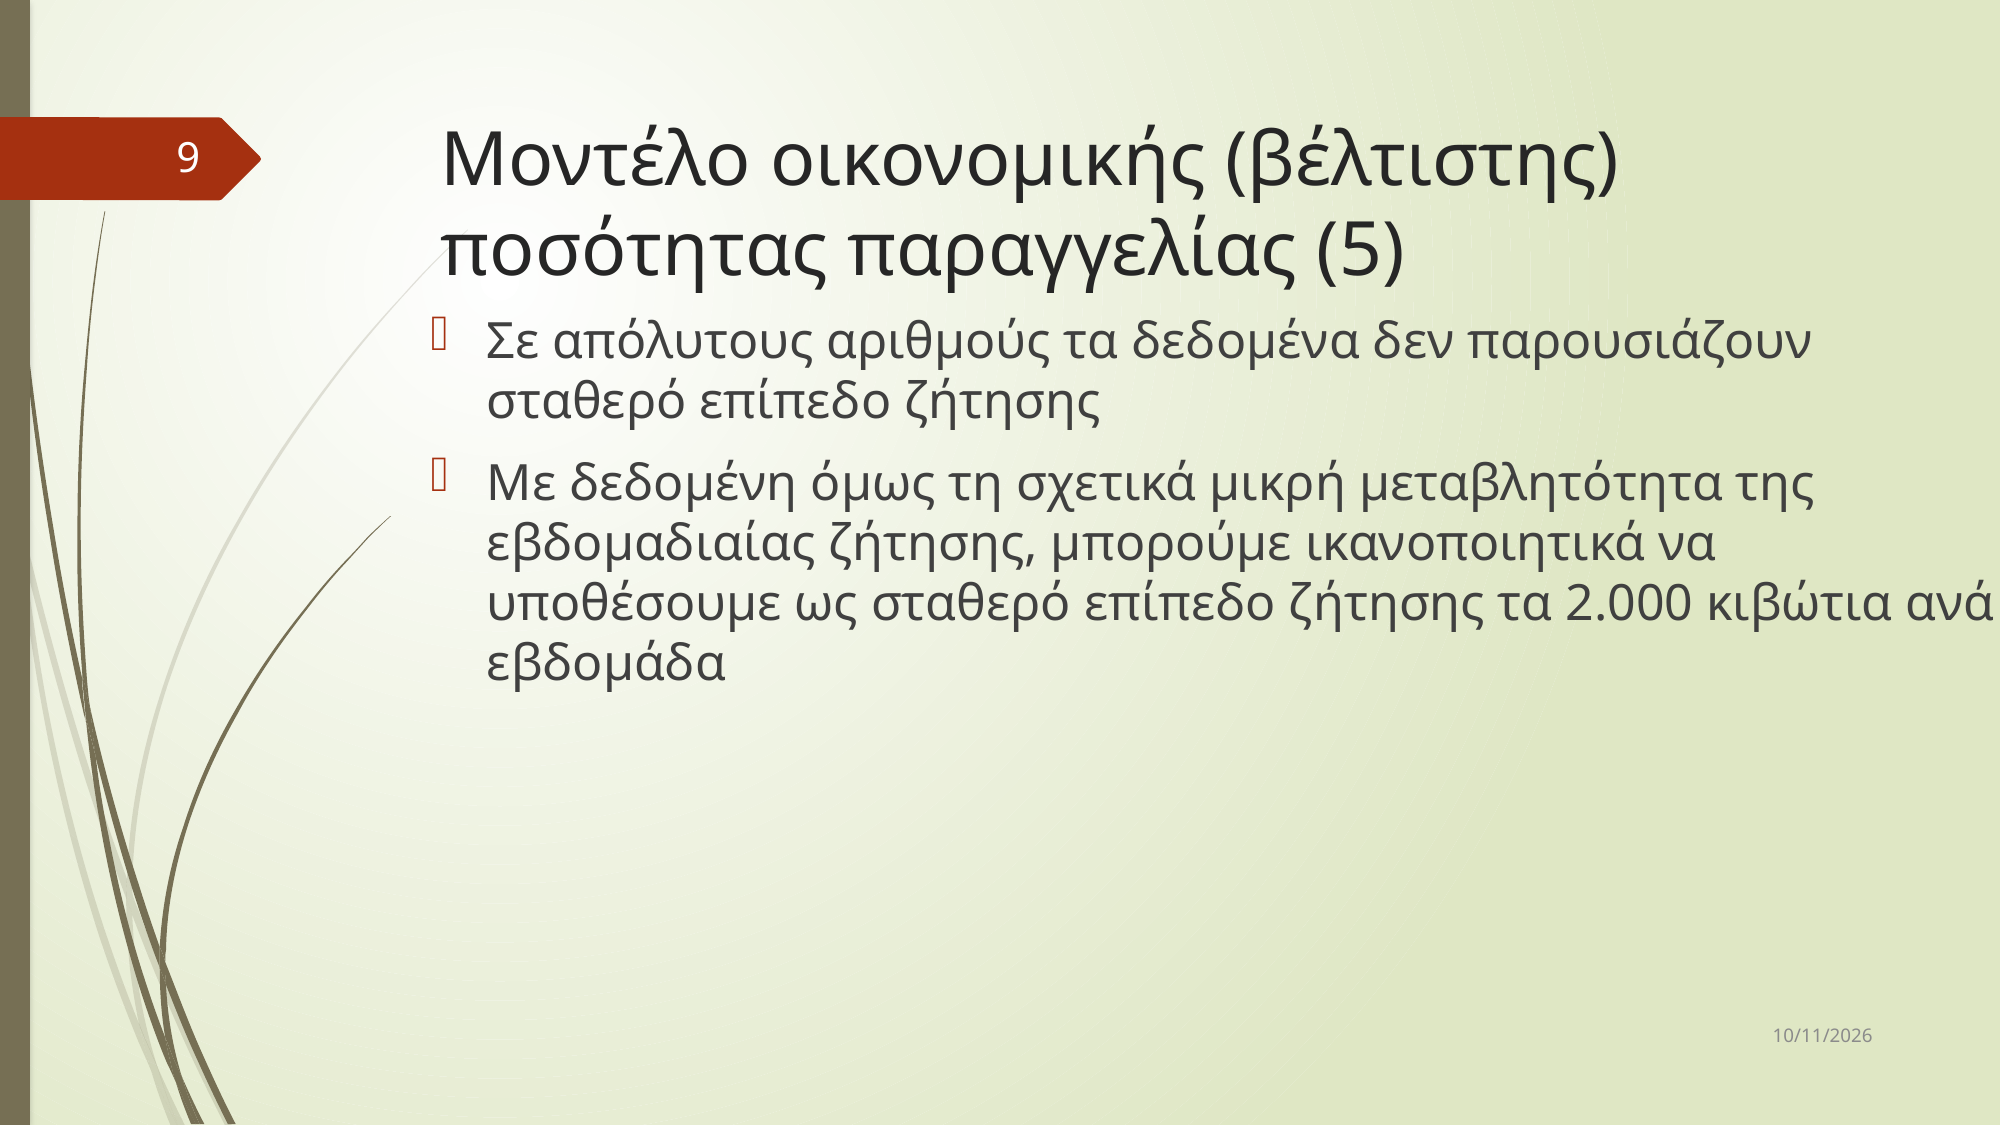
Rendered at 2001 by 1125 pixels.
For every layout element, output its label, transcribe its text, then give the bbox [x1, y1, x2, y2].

slide_number 9 [87, 129, 216, 190]
list Σε απόλυτους αριθμούς τα δεδομένα δεν παρουσιάζουν σταθερό επίπεδο ζήτησης Με δεδομένη όμως τη σχετικά μικρή μεταβλητότητα της εβδομαδιαίας ζήτησης, μπορούμε ικανοποιητικά να υποθέσουμε ως σταθερό επίπεδο ζήτησης τα 2.000 κιβώτια ανά εβδομάδα [415, 301, 2000, 1113]
title Μοντέλο οικονομικής (βέλτιστης) ποσότητας παραγγελίας (5) [425, 102, 1888, 301]
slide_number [1699, 1005, 1888, 1067]
